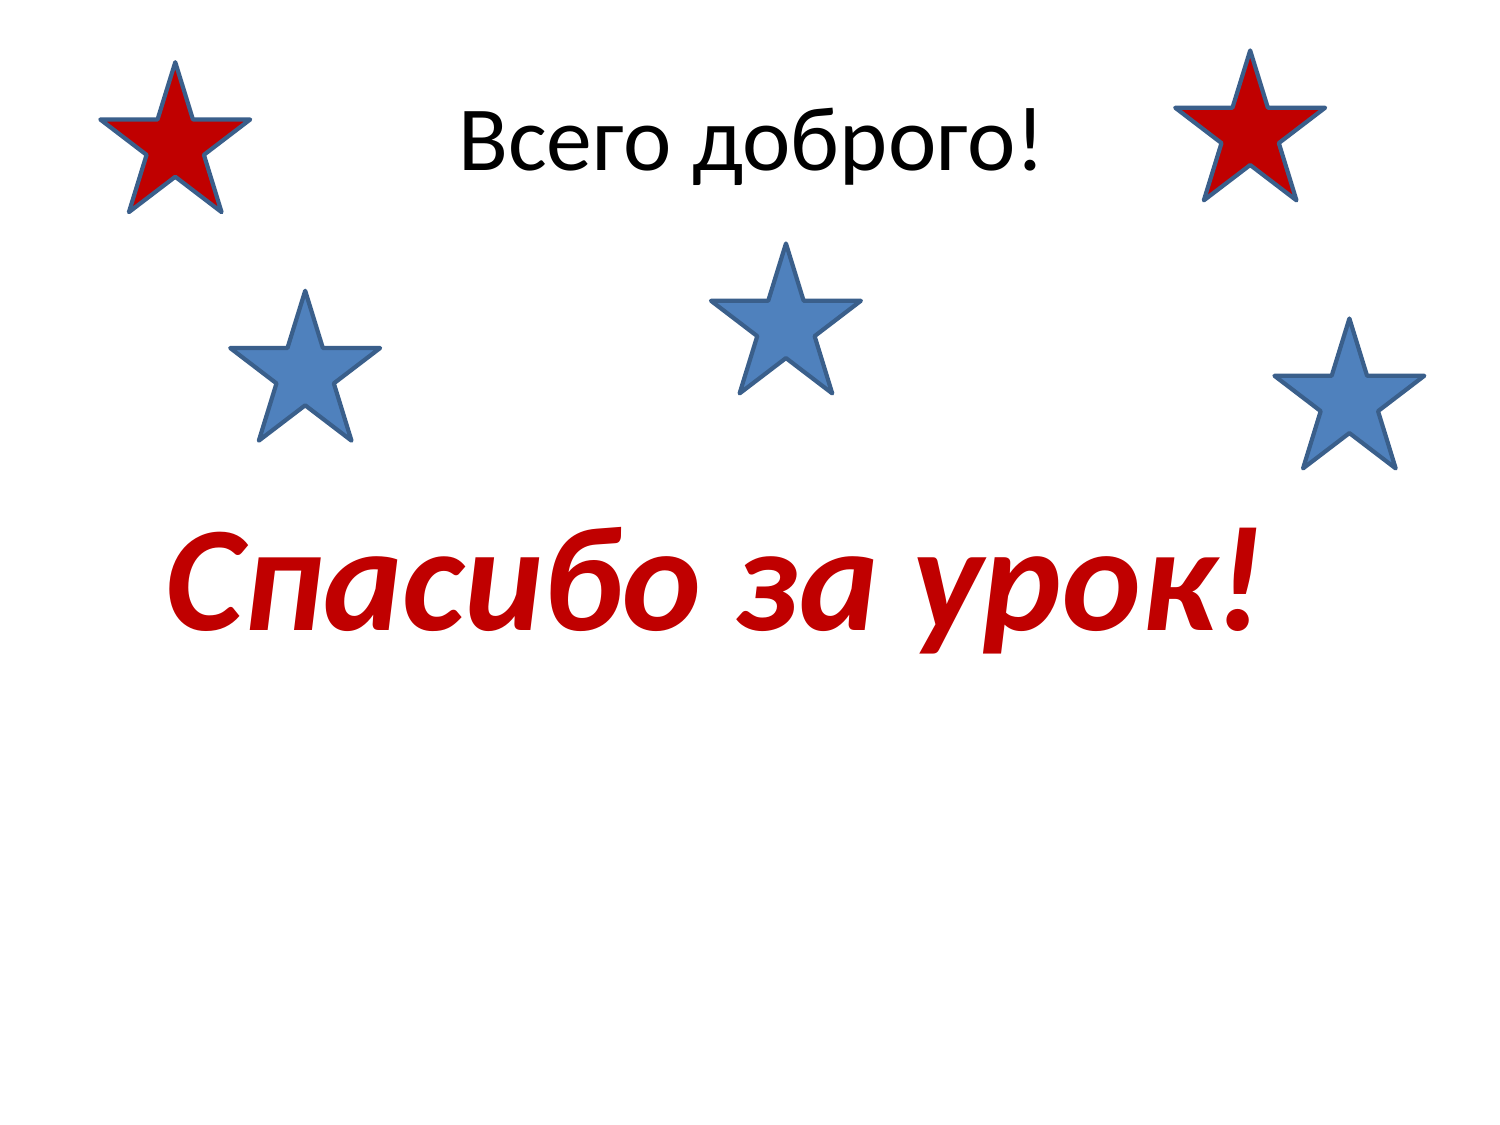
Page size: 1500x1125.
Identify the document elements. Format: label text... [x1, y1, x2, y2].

title Всего доброго! [64, 47, 1440, 220]
text_box [228, 288, 383, 443]
text_box [1272, 316, 1427, 471]
text_box [1173, 48, 1328, 203]
text_box [98, 60, 253, 214]
list Спасибо за урок! [75, 262, 1425, 1005]
text_box [708, 241, 863, 396]
